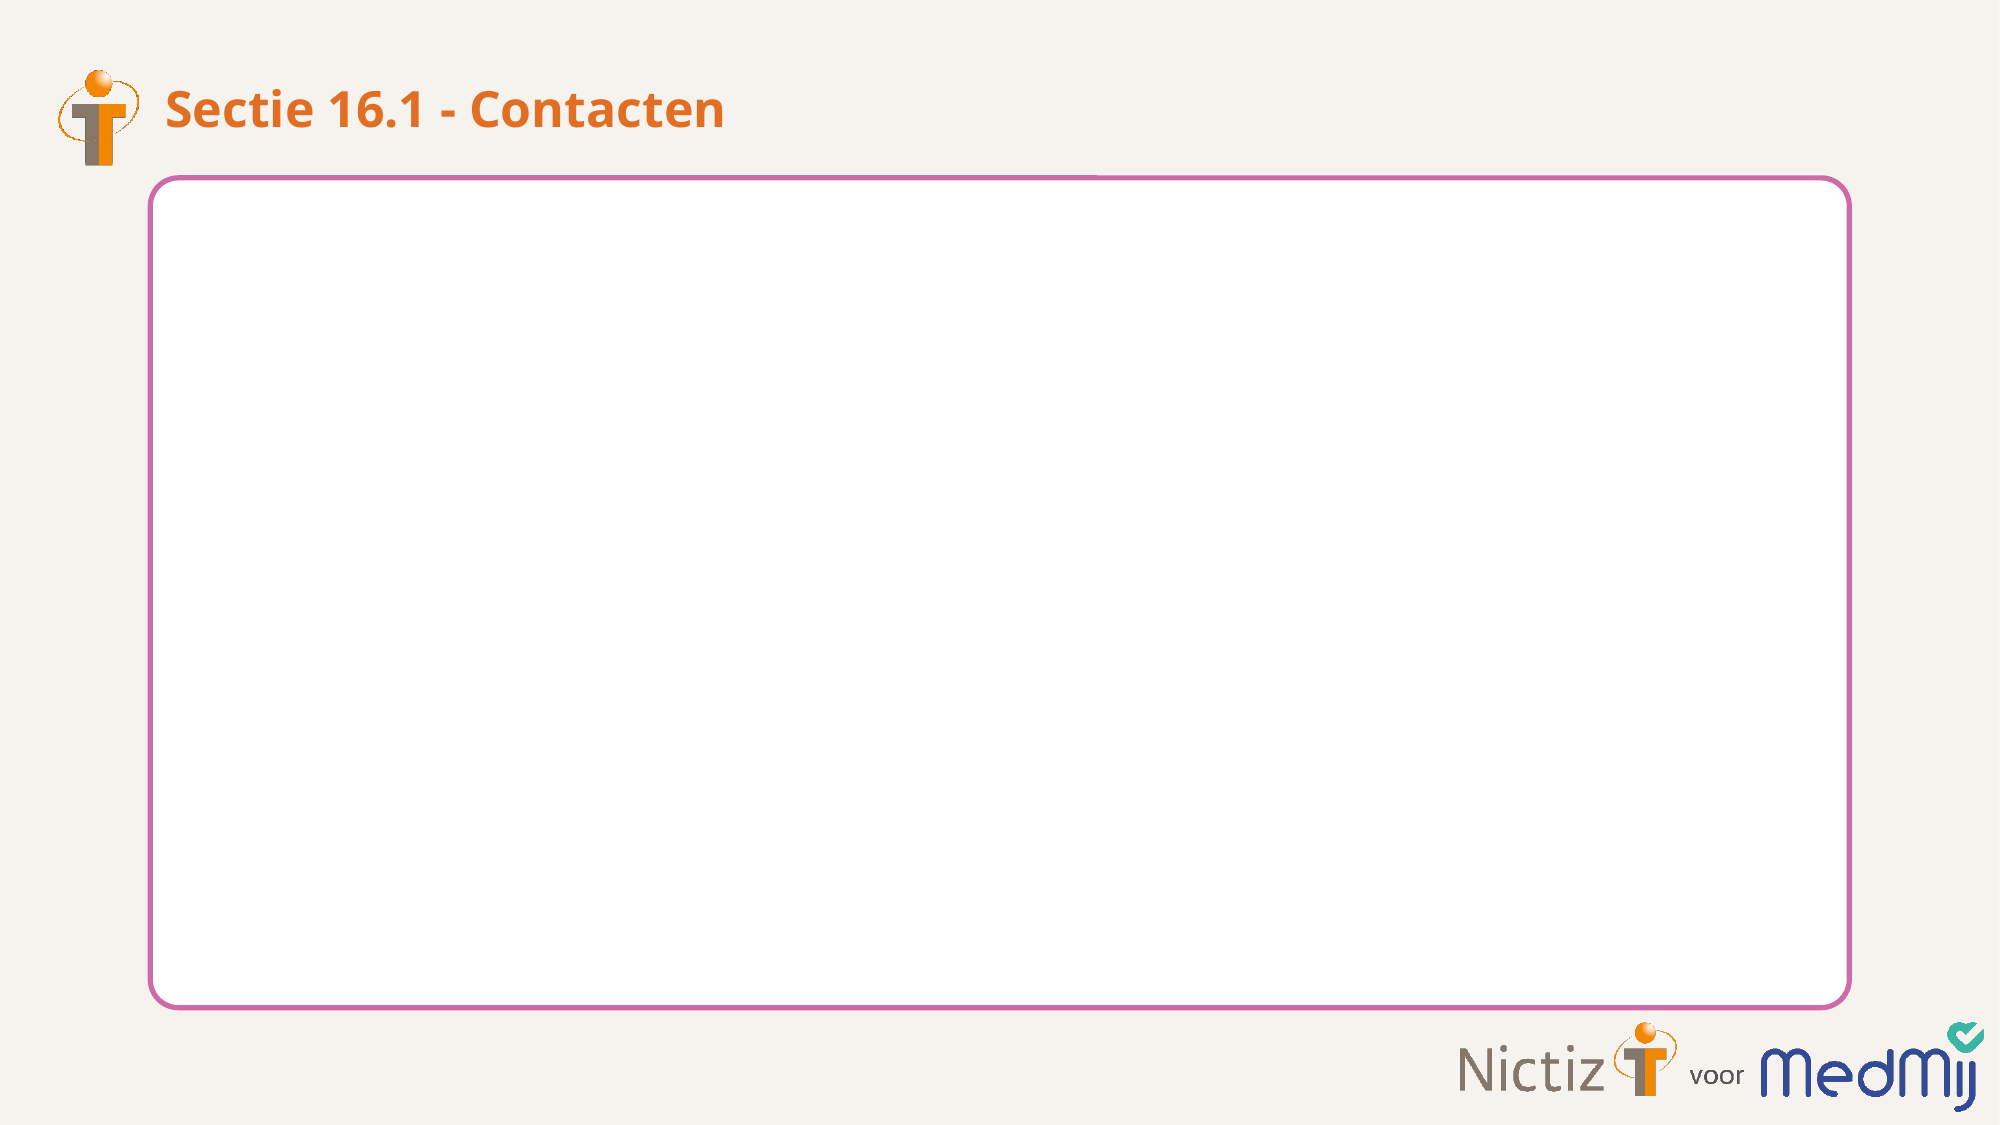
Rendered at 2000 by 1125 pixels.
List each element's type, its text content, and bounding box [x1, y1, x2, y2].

picture [1457, 1019, 1988, 1113]
title Sectie 16.1 - Contacten [150, 76, 1850, 165]
picture [50, 66, 151, 187]
